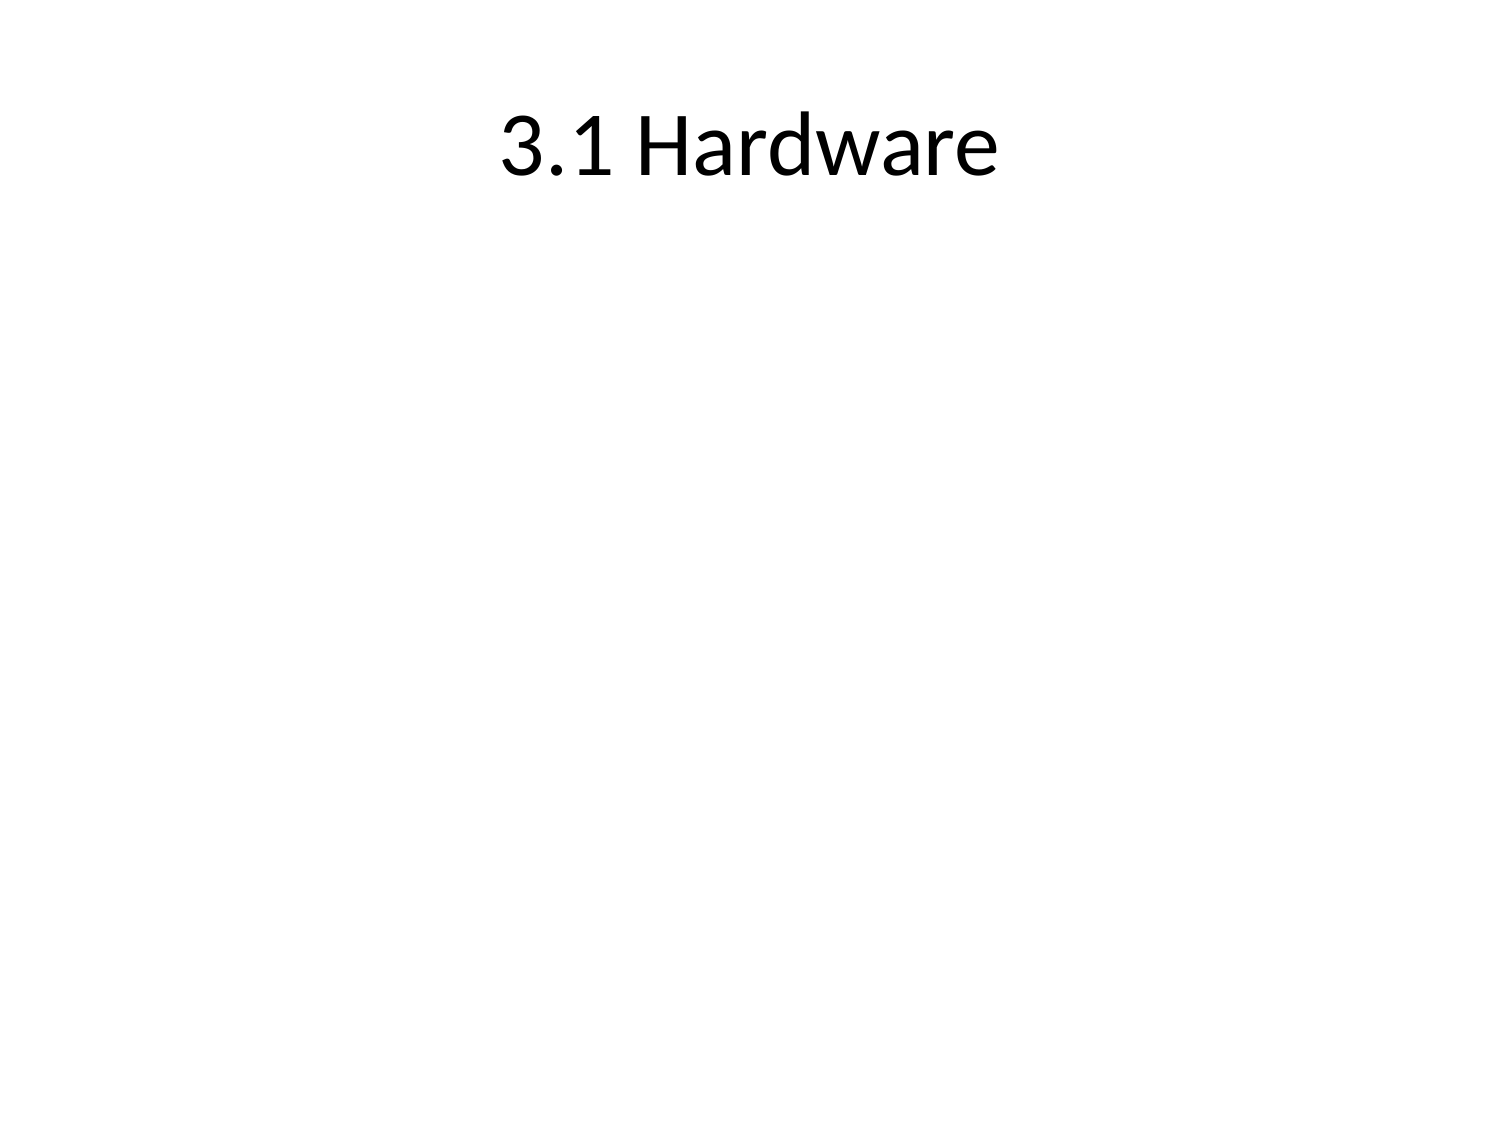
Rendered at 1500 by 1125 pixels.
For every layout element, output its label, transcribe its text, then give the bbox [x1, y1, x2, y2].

title 3.1 Hardware [75, 45, 1425, 233]
